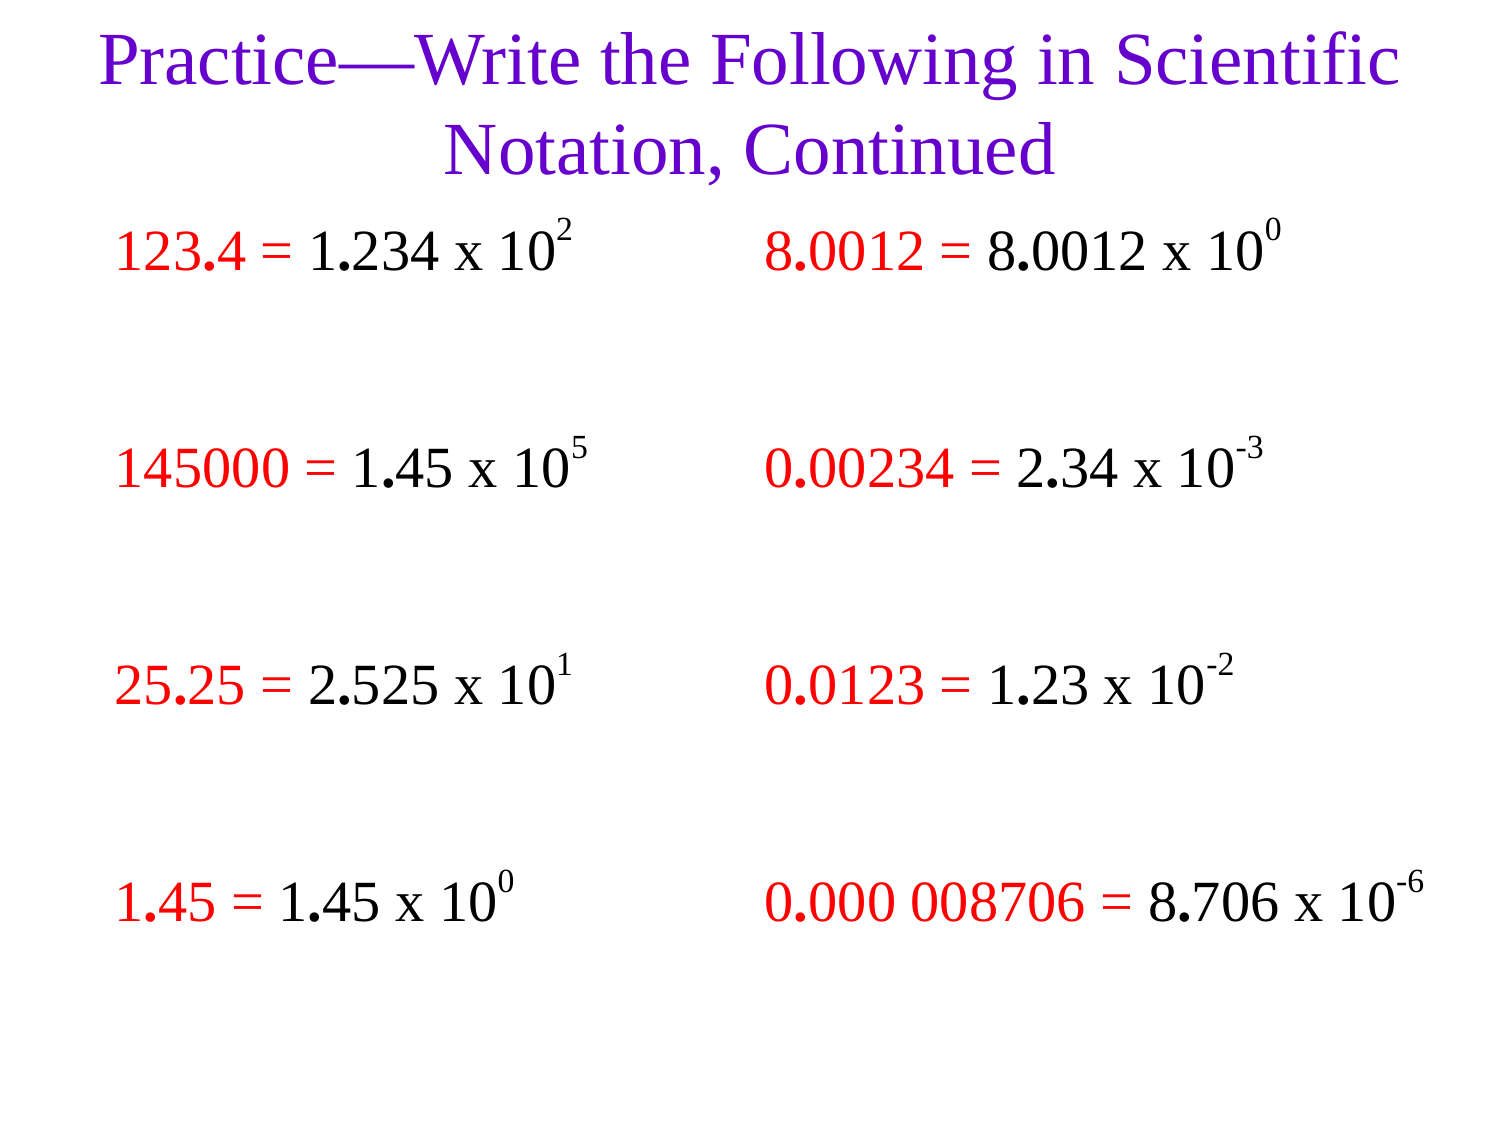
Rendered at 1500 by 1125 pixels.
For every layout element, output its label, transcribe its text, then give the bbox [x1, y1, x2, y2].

text_box Practice—Write the Following in Scientific Notation, Continued [37, 24, 1463, 175]
text_box 123.4 = 1.234 x 102 145000 = 1.45 x 105 25.25 = 2.525 x 101 1.45 = 1.45 x 100 [99, 199, 725, 1075]
text_box 8.0012 = 8.0012 x 100 0.00234 = 2.34 x 10-3 0.0123 = 1.23 x 10-2 0.000 008706 = 8.706 x 10-6 [749, 199, 1500, 1075]
